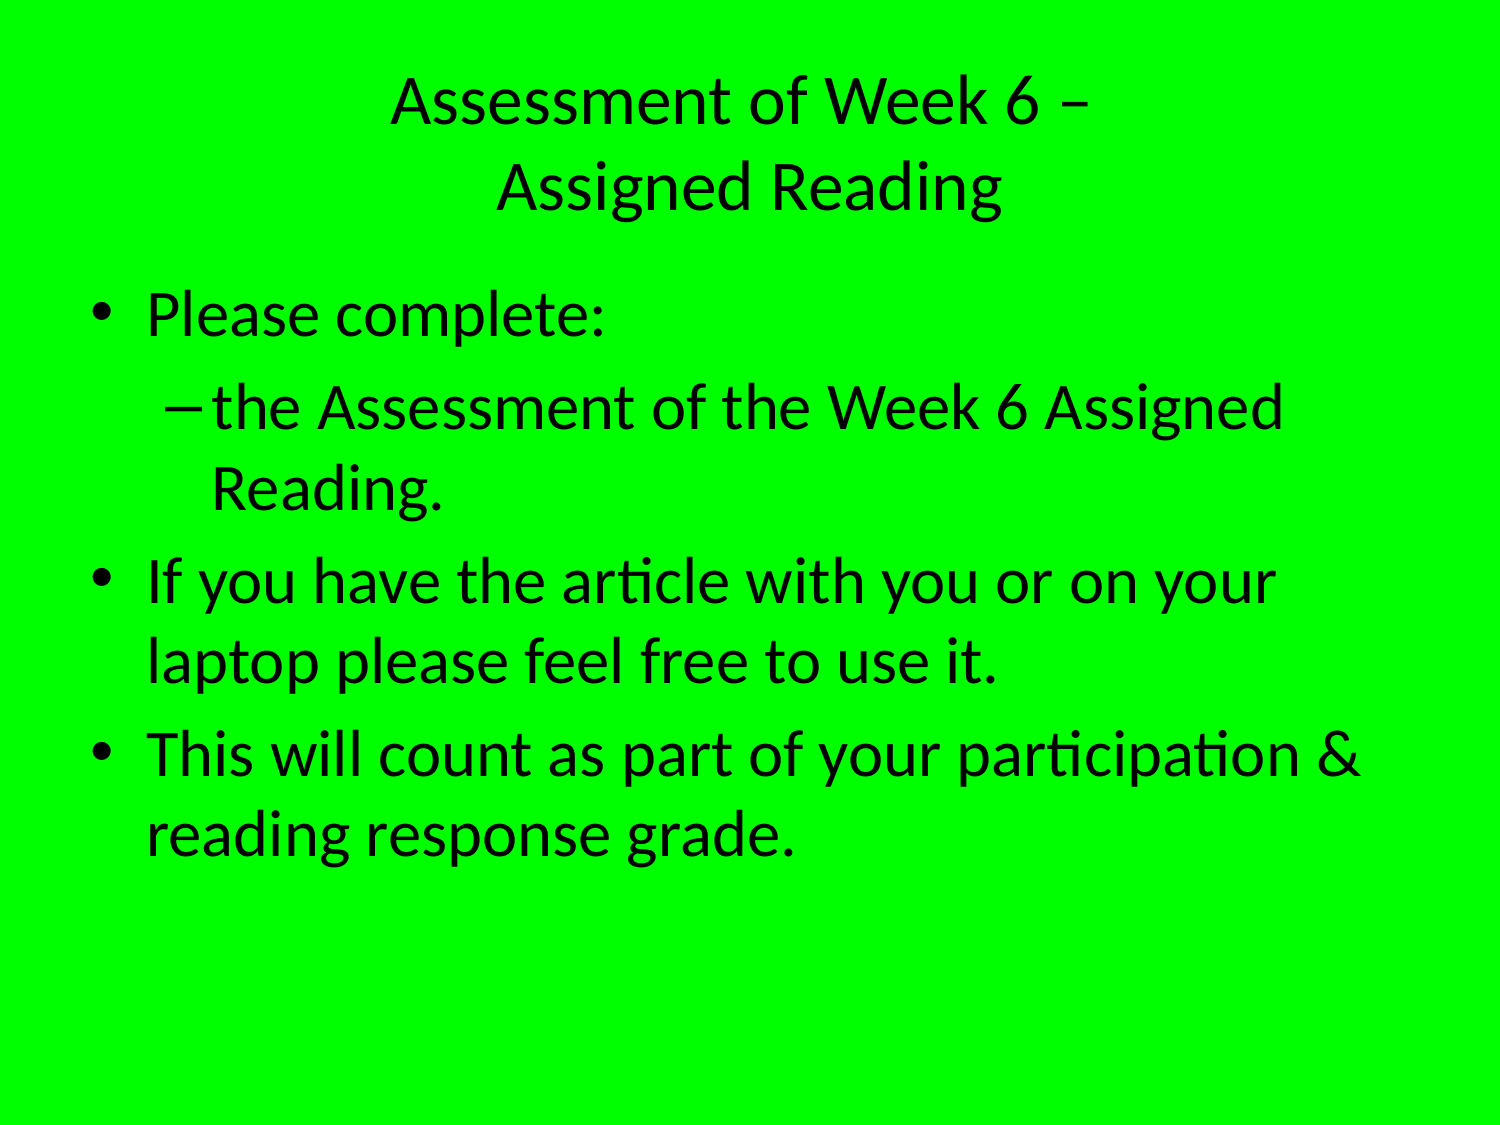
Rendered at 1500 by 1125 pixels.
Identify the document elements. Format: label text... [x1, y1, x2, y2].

title Assessment of Week 6 – Assigned Reading [75, 45, 1425, 233]
list Please complete: the Assessment of the Week 6 Assigned Reading. If you have the article with you or on your laptop please feel free to use it. This will count as part of your participation & reading response grade. [75, 262, 1425, 1005]
